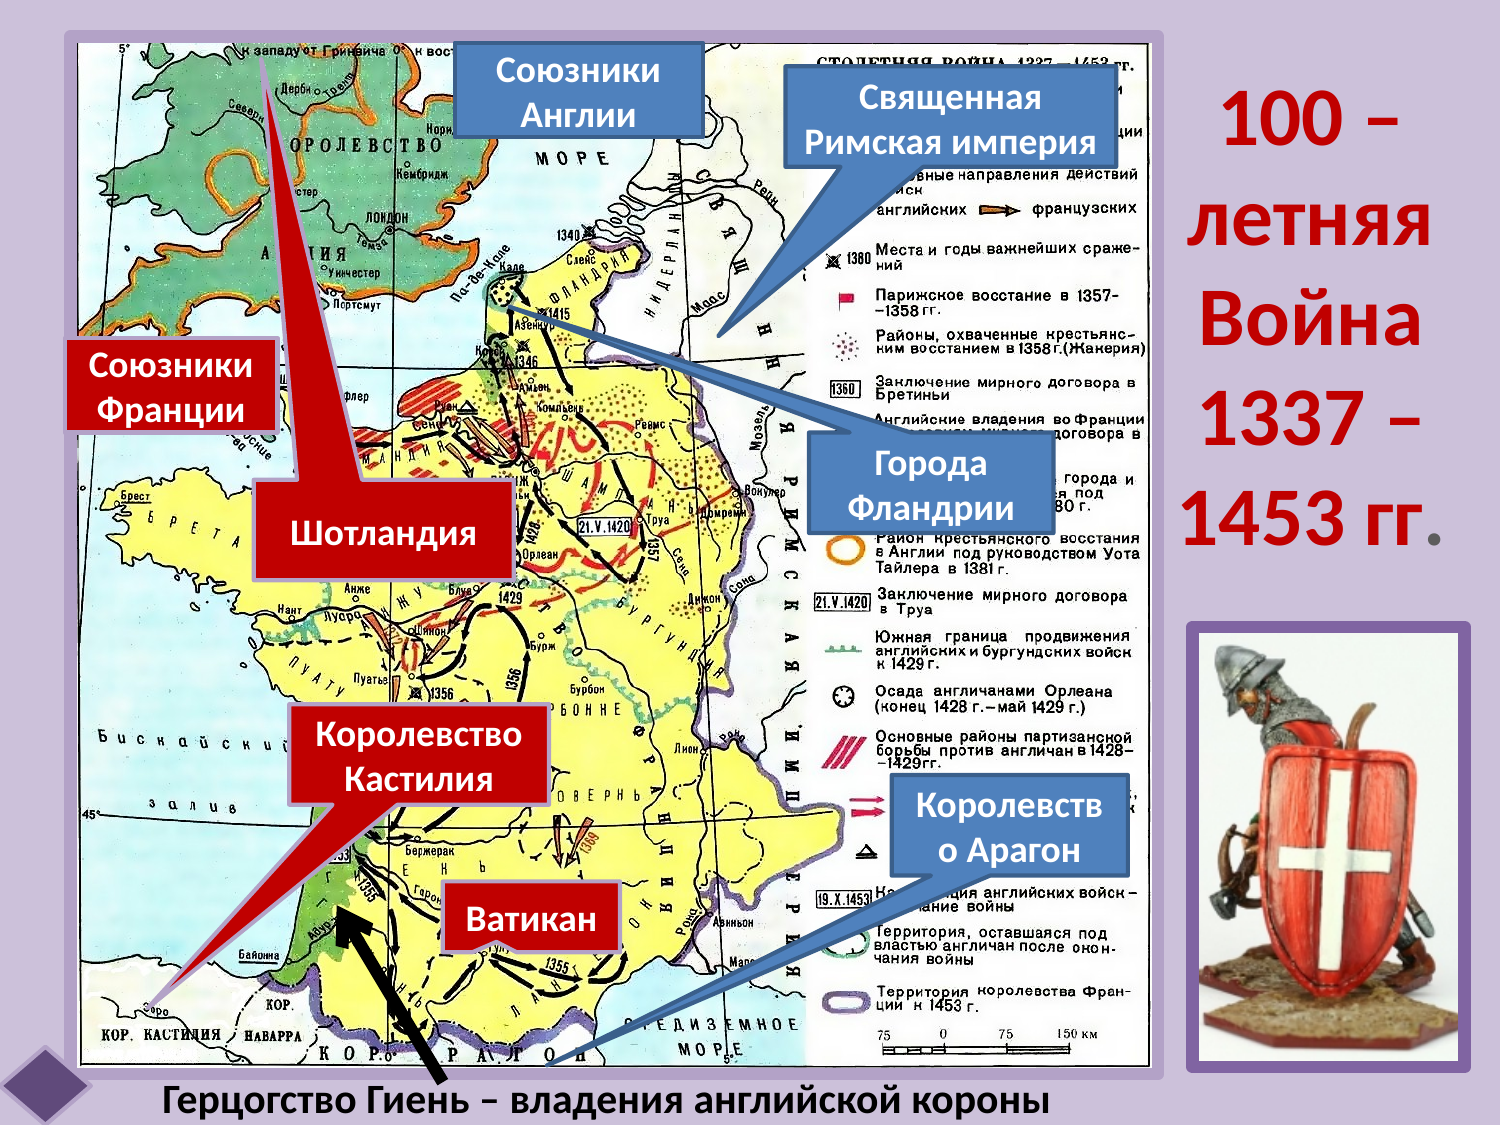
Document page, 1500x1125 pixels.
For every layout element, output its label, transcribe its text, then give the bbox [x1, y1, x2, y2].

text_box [300, 940, 479, 1047]
picture [76, 42, 1152, 1069]
text_box Союзники Франции [63, 336, 71, 435]
picture [1198, 633, 1459, 1061]
text_box 100 – летняя Война 1337 – 1453 гг. [1155, 54, 1471, 570]
text_box [0, 1045, 93, 1125]
text_box Герцогство Гиень – владения английской короны [147, 1076, 1069, 1125]
